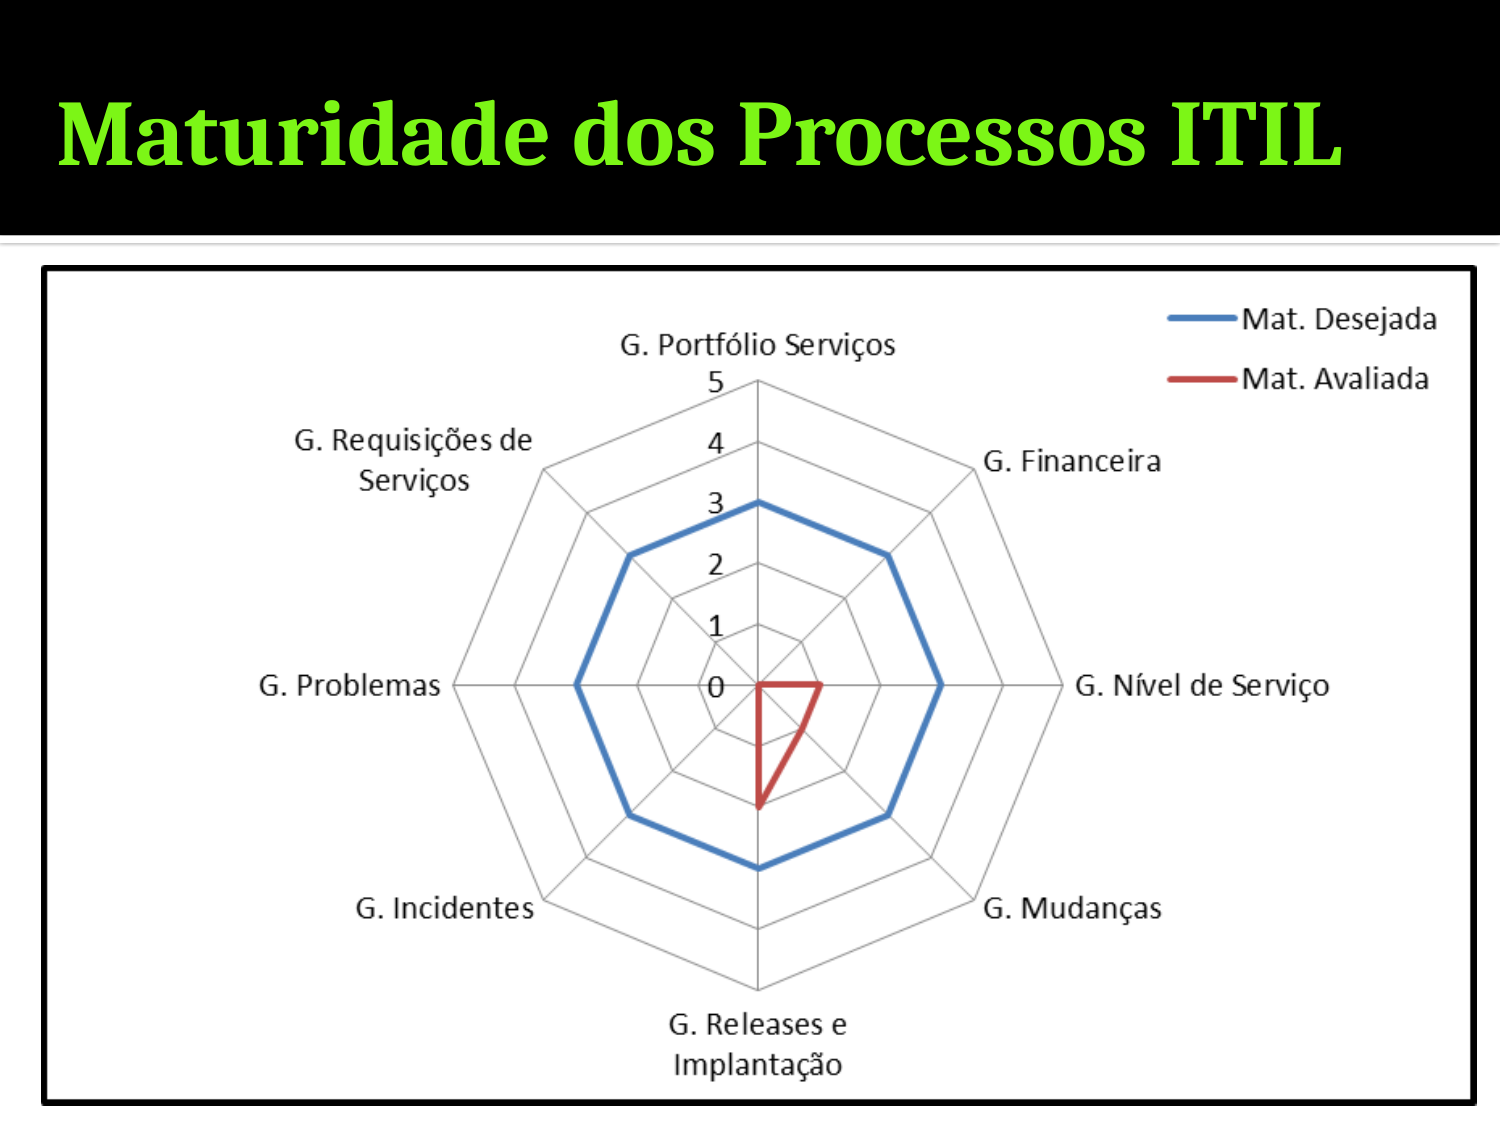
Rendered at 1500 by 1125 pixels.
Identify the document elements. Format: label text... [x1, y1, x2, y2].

title Maturidade dos Processos ITIL [41, 25, 1459, 231]
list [41, 265, 1477, 1106]
